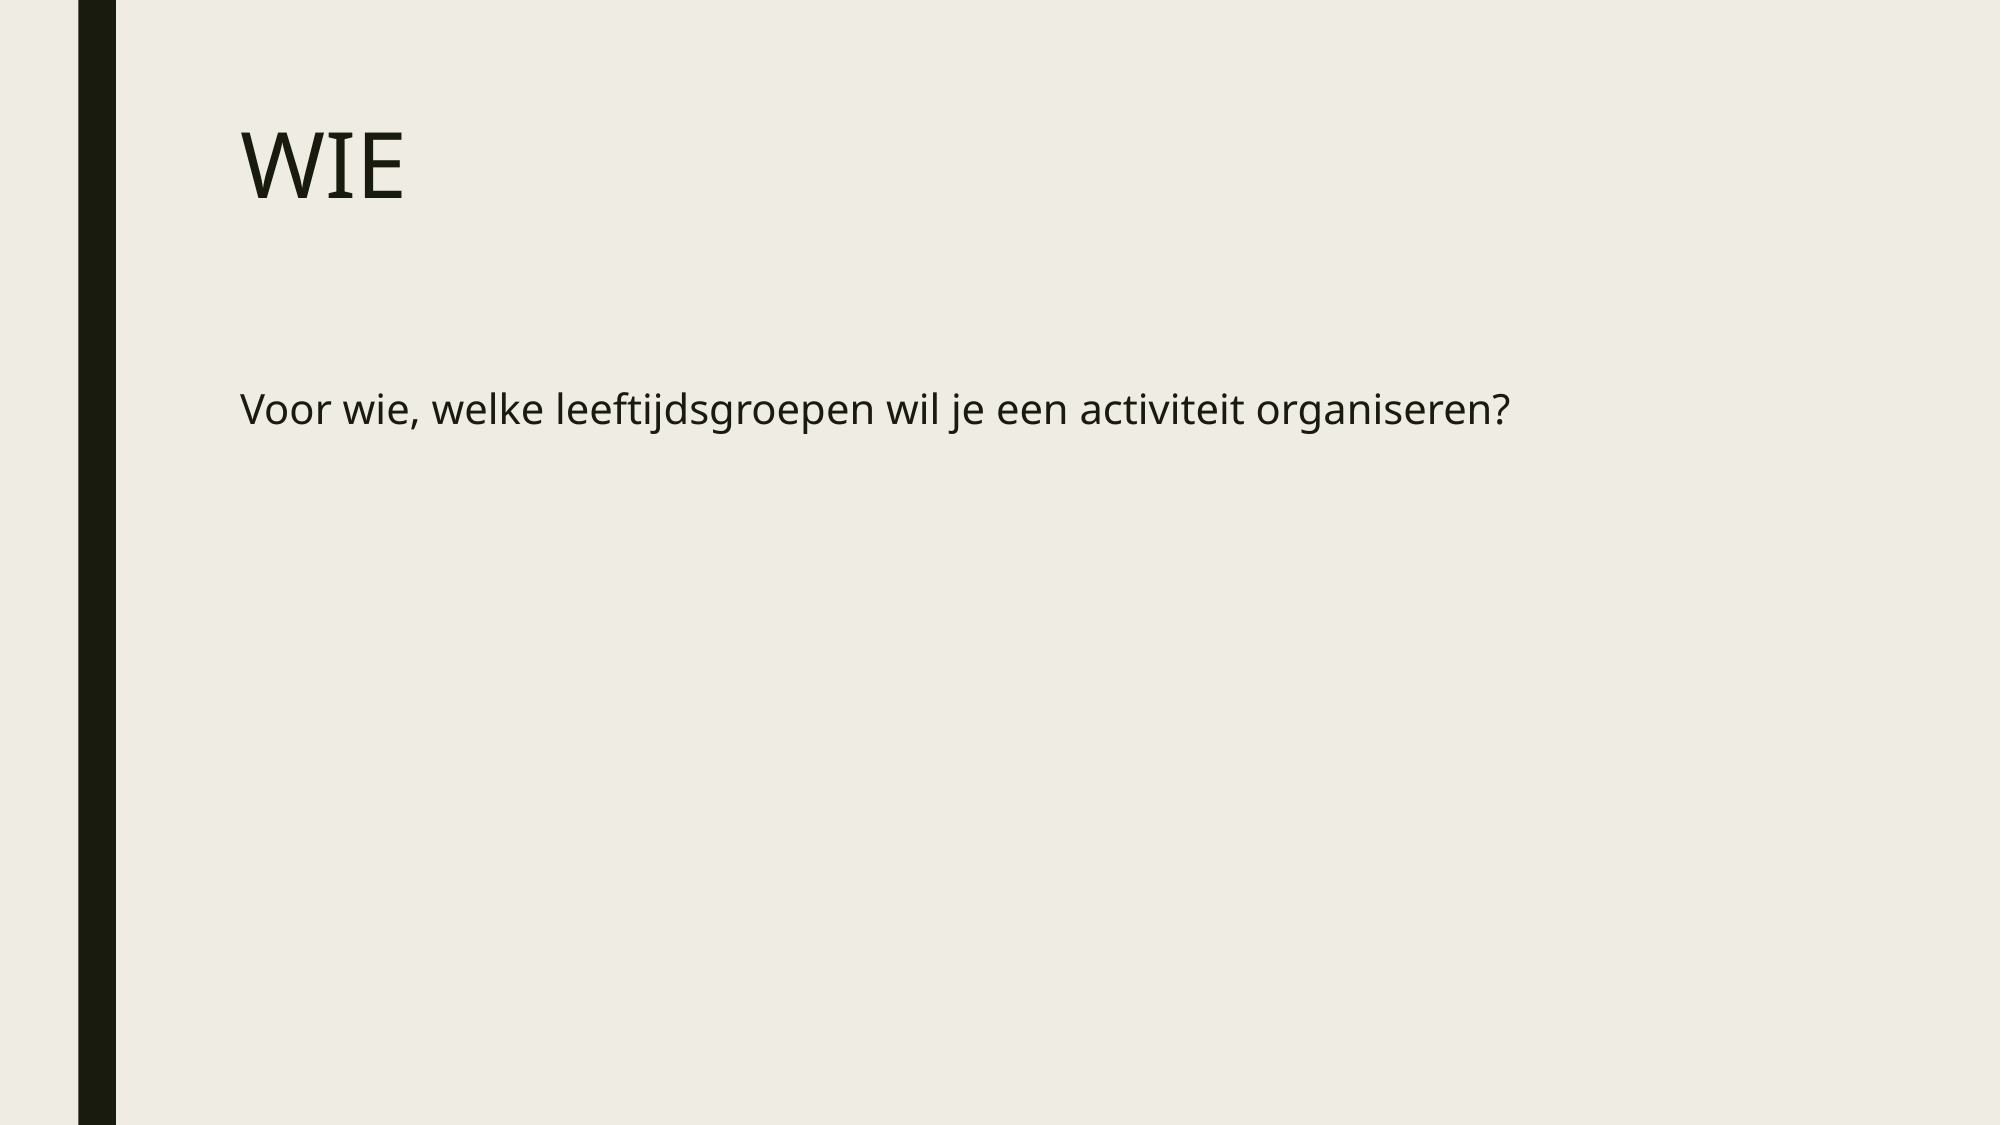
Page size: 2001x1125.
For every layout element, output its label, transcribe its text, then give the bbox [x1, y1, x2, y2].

list Voor wie, welke leeftijdsgroepen wil je een activiteit organiseren? [225, 375, 1800, 963]
title WIE [225, 112, 1800, 357]
